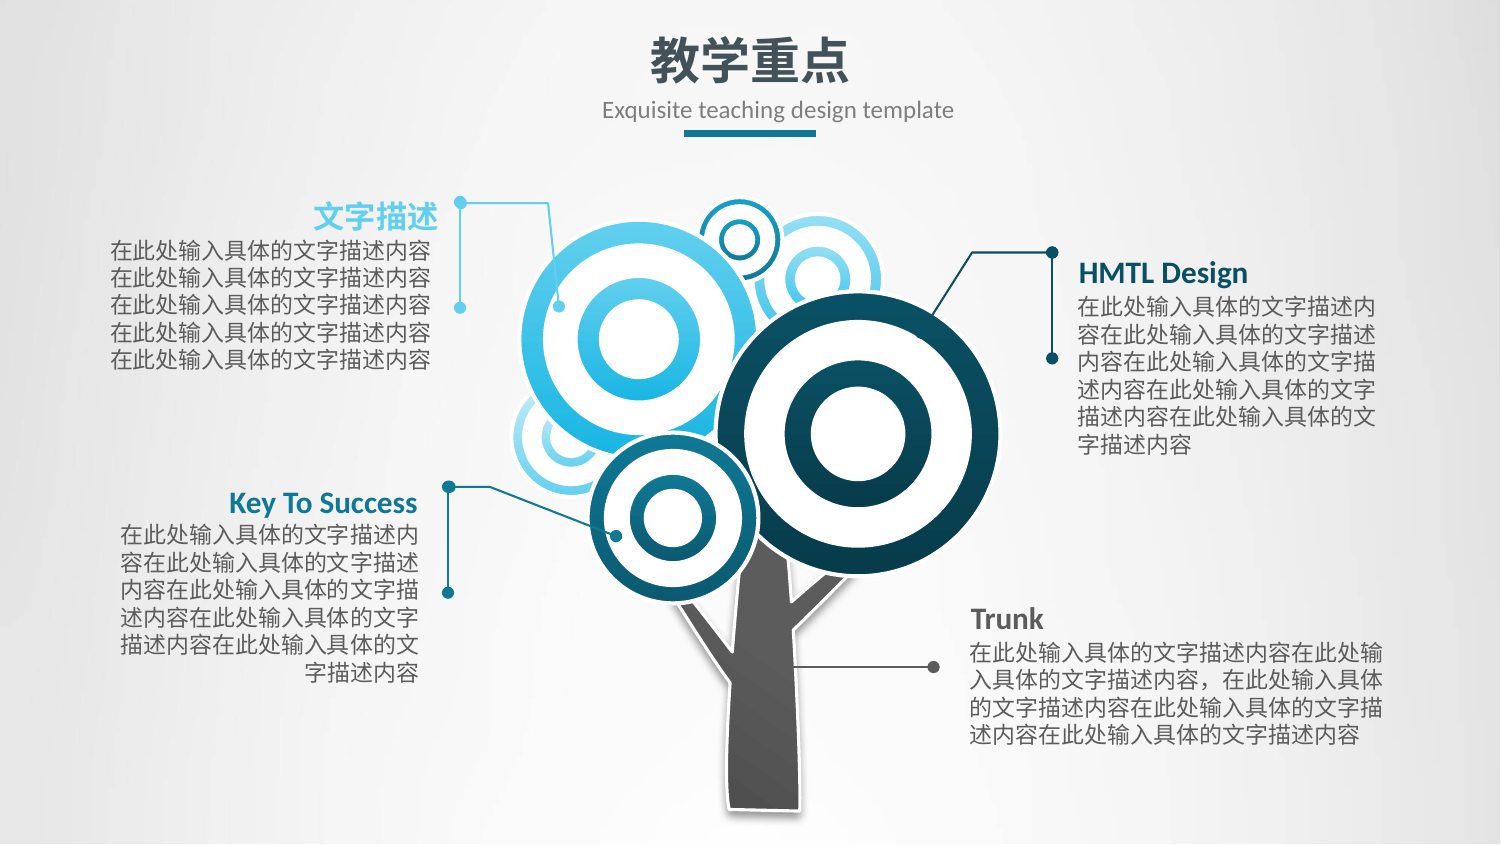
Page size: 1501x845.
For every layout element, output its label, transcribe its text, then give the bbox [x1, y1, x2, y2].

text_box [715, 291, 1001, 577]
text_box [696, 197, 783, 283]
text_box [587, 432, 759, 604]
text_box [955, 591, 1415, 757]
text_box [459, 201, 559, 308]
text_box [679, 577, 846, 812]
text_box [1063, 244, 1415, 440]
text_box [519, 219, 759, 459]
title 教学重点 [226, 0, 1275, 120]
text_box Exquisite teaching design template [590, 88, 967, 130]
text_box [921, 252, 1053, 359]
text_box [759, 213, 884, 291]
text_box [95, 474, 434, 696]
picture [0, 0, 1501, 844]
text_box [511, 377, 587, 486]
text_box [448, 486, 617, 593]
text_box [95, 189, 454, 383]
